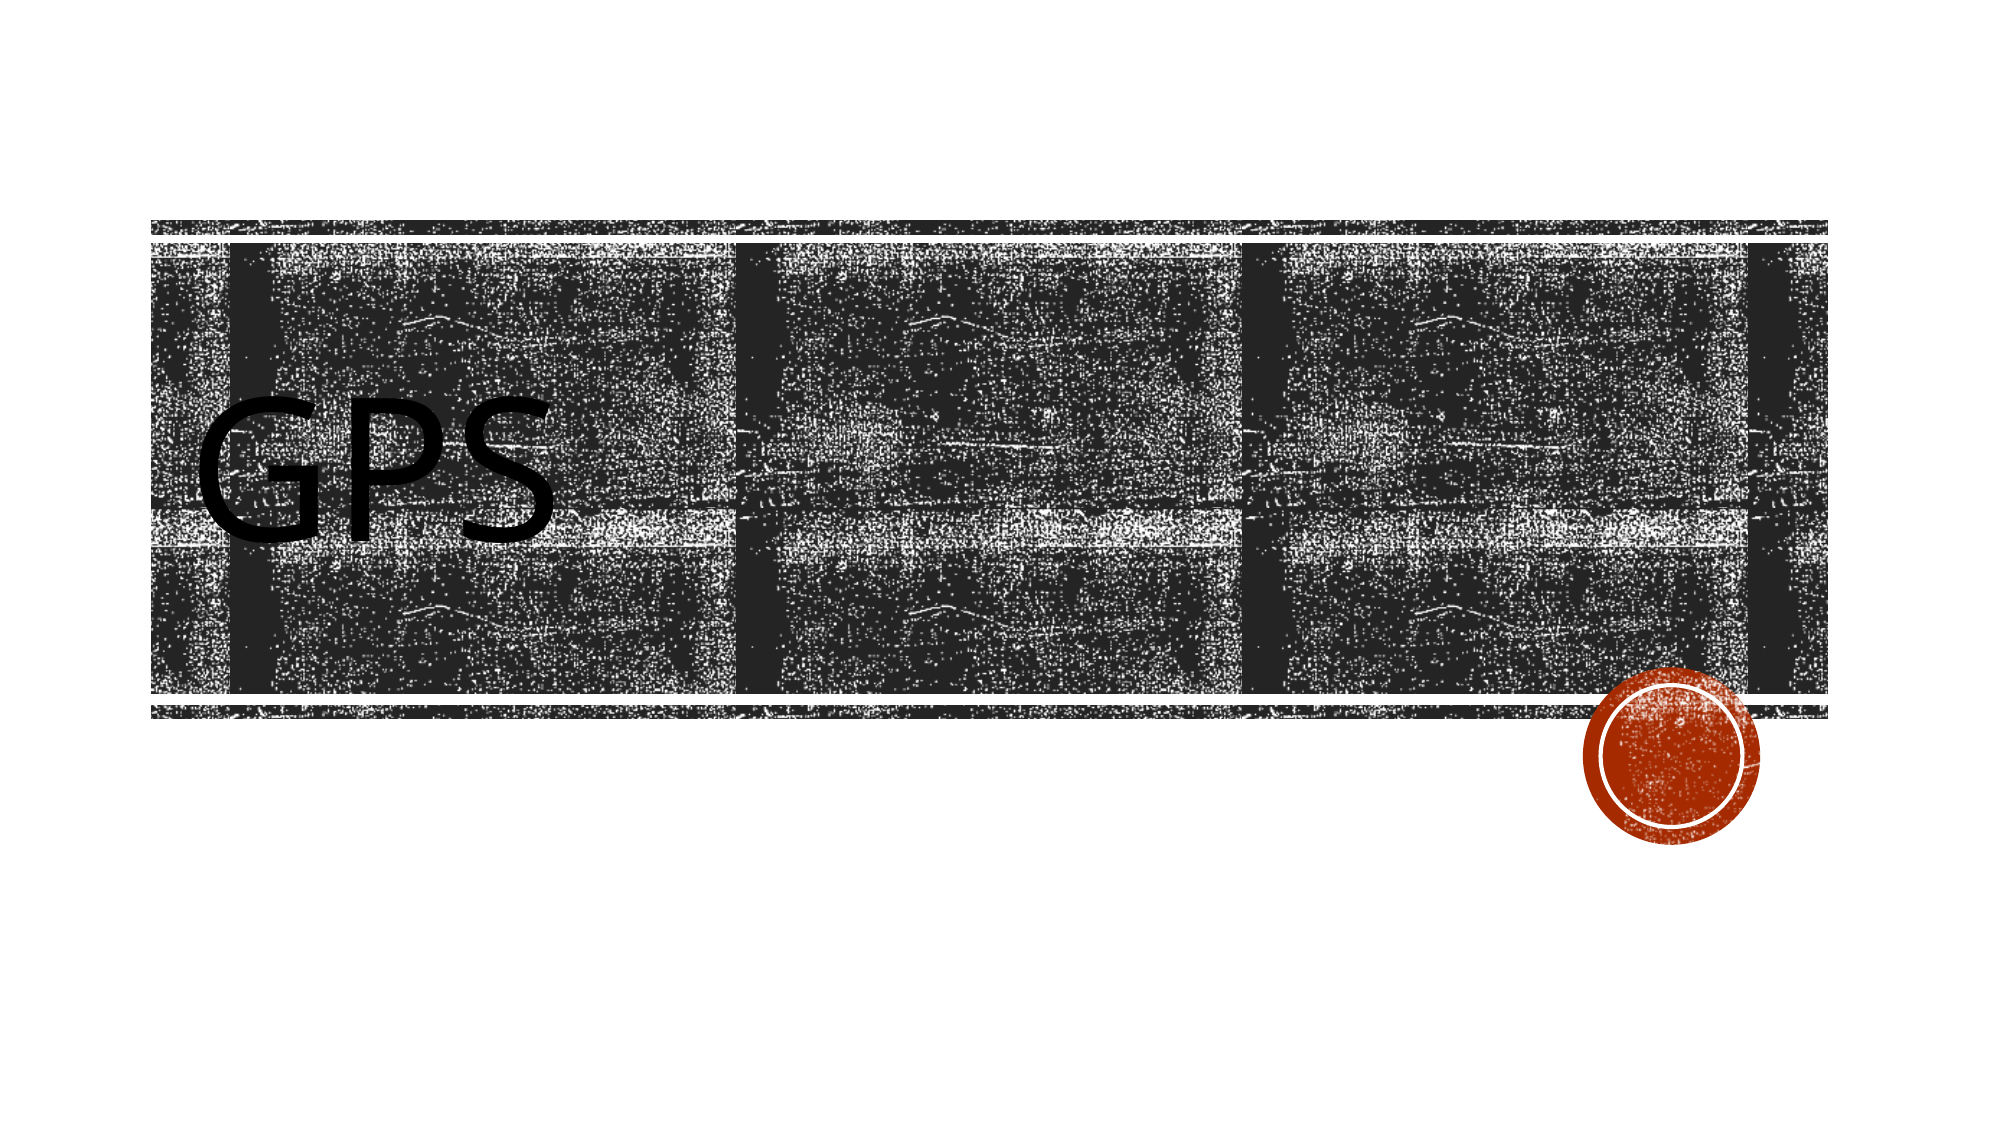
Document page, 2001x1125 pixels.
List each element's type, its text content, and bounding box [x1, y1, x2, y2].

title GPS [172, 234, 1808, 733]
